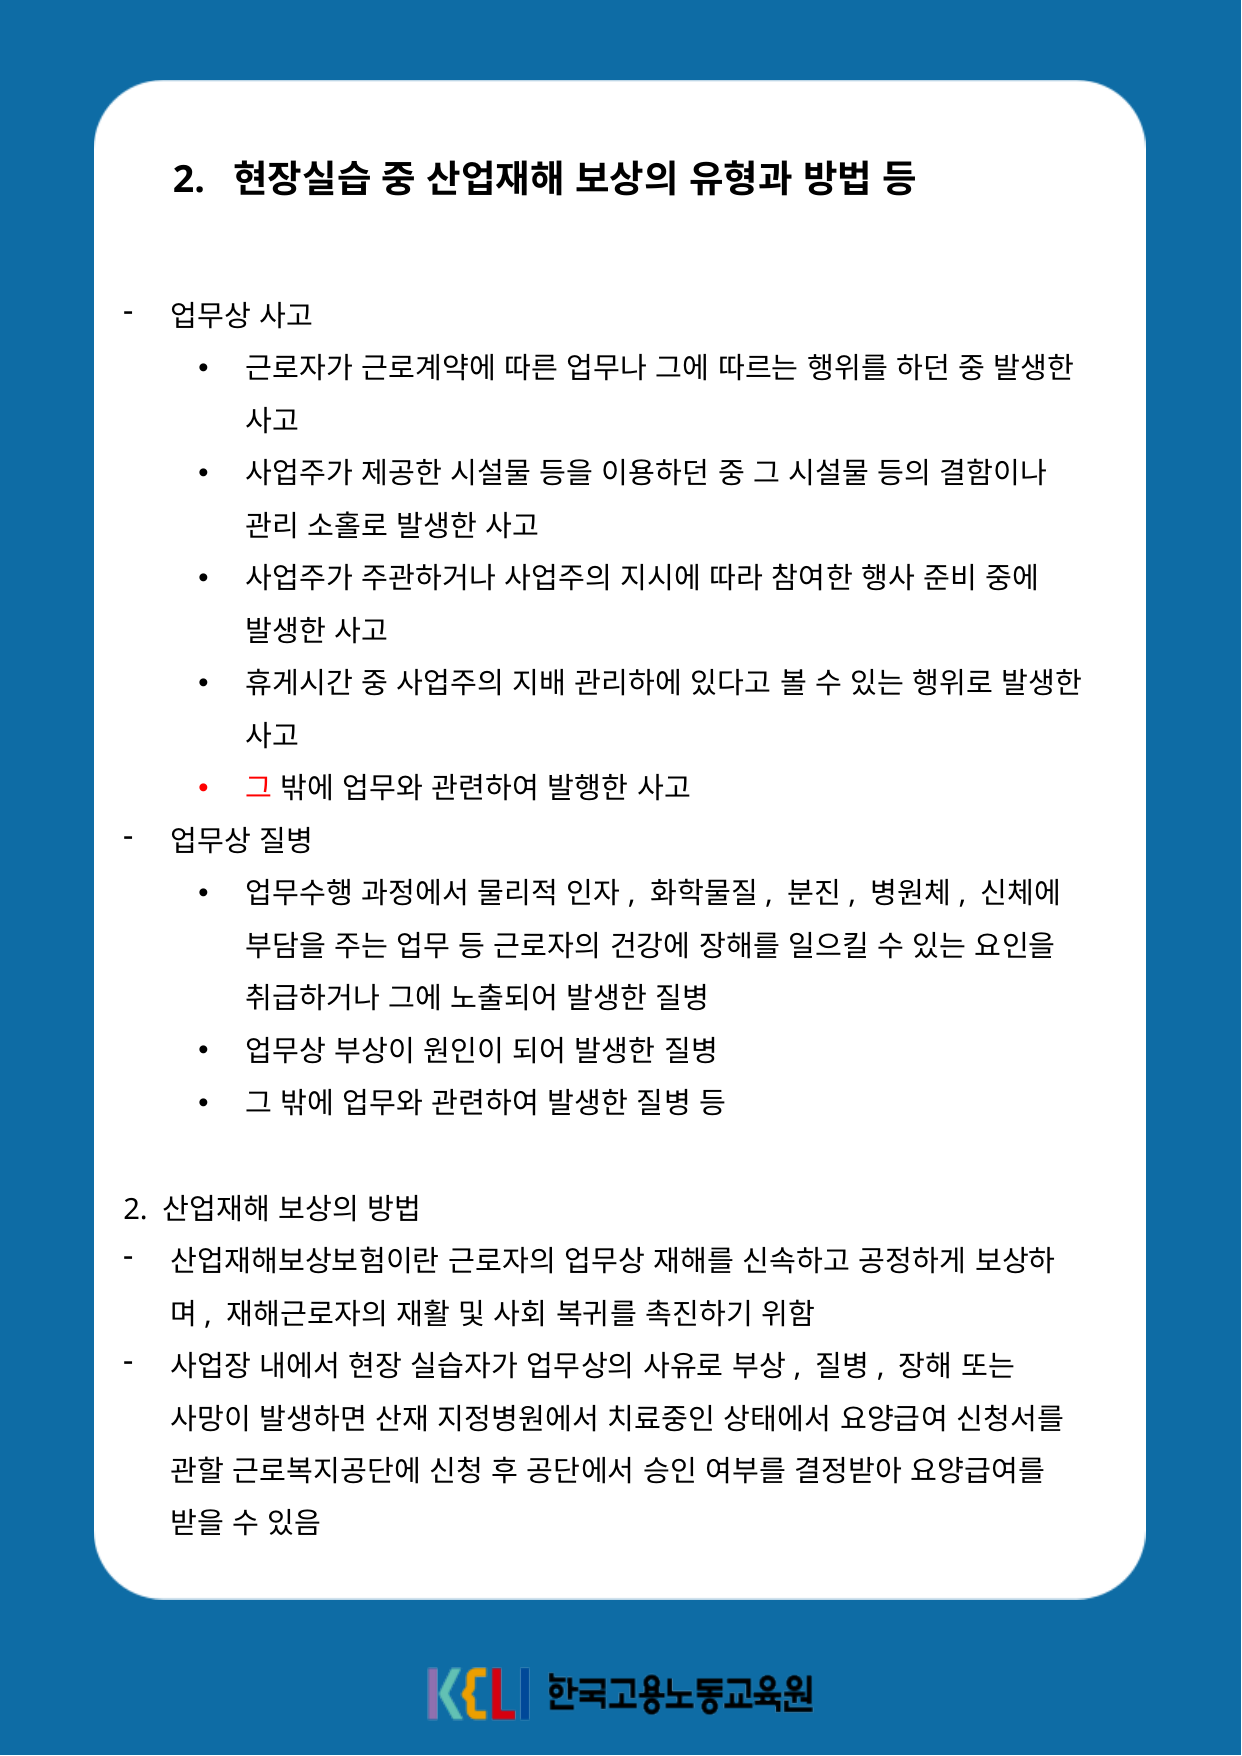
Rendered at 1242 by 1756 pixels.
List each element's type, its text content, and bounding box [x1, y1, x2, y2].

picture [0, 0, 1241, 1755]
text_box 2. 현장실습 중 산업재해 보상의 유형과 방법 등 [170, 152, 1144, 200]
text_box 업무상 사고 근로자가 근로계약에 따른 업무나 그에 따르는 행위를 하던 중 발생한 사고 사업주가 제공한 시설물 등을 이용하던 중 그 시설물 등의 결함이나 관리 소홀로 발생한 사고 사업주가 주관하거나 사업주의 지시에 따라 참여한 행사 준비 중에 발생한 사고 휴게시간 중 사업주의 지배 관리하에 있다고 볼 수 있는 행위로 발생한 사고 그 밖에 업무와 관련하여 발행한 사고 업무상 질병 업무수행 과정에서 물리적 인자, 화학물질, 분진, 병원체, 신체에 부담을 주는 업무 등 근로자의 건강에 장해를 일으킬 수 있는 요인을 취급하거나 그에 노출되어 발생한 질병 업무상 부상이 원인이 되어 발생한 질병 그 밖에 업무와 관련하여 발생한 질병 등 2. 산업재해 보상의 방법 산업재해보상보험이란 근로자의 업무상 재해를 신속하고 공정하게 보상하며, 재해근로자의 재활 및 사회 복귀를 촉진하기 위함 사업장 내에서 현장 실습자가 업무상의 사유로 부상, 질병, 장해 또는 사망이 발생하면 산재 지정병원에서 치료중인 상태에서 요양급여 신청서를 관할 근로복지공단에 신청 후 공단에서 승인 여부를 결정받아 요양급여를 받을 수 있음 [95, 277, 1096, 1593]
